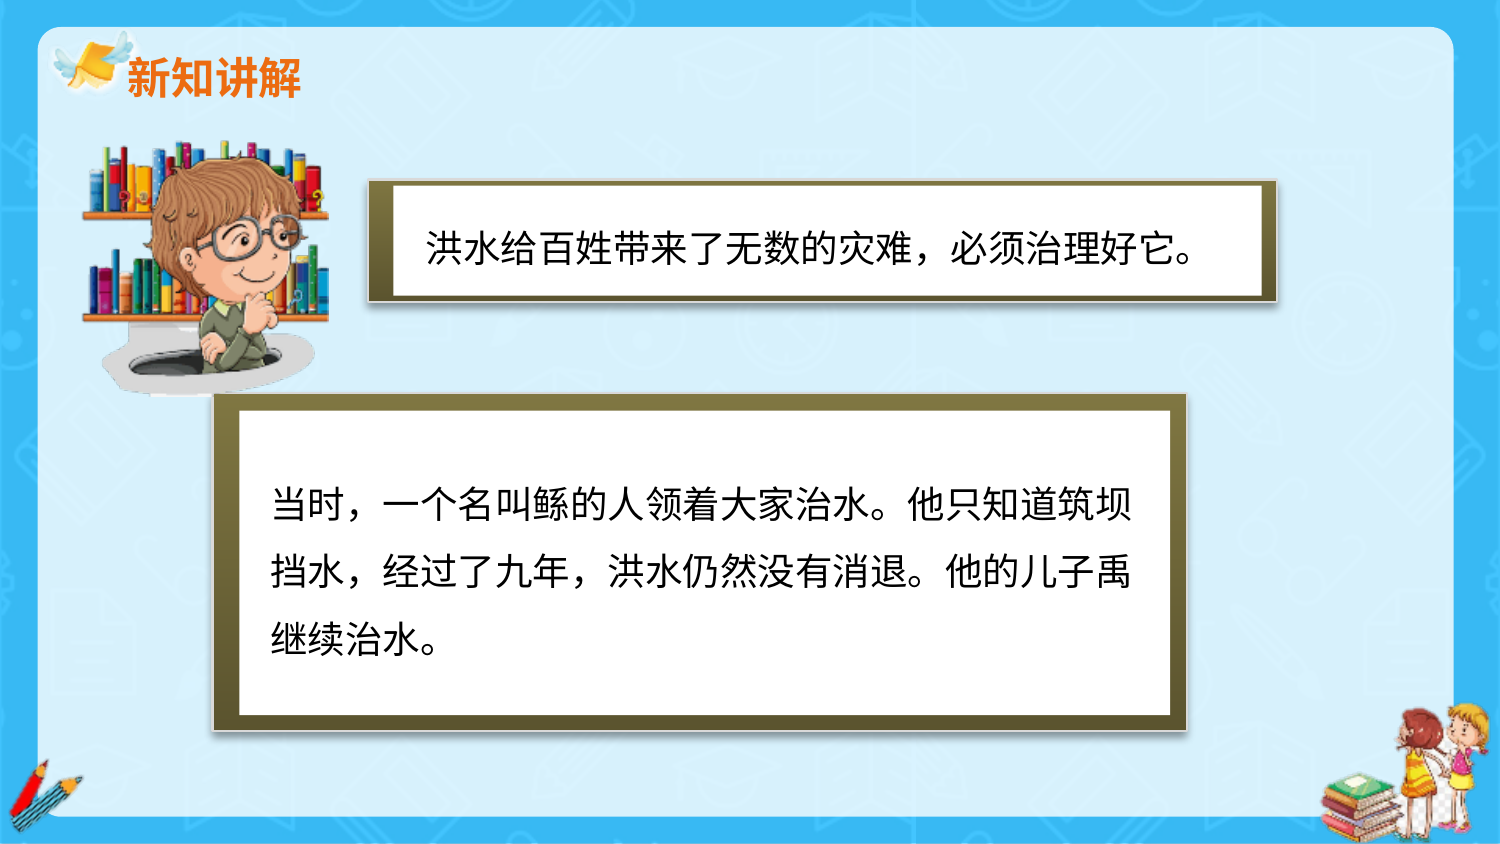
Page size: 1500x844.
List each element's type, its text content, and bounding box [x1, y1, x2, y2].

text_box 新知讲解 [116, 44, 314, 109]
picture [0, 729, 115, 844]
text_box 洪水给百姓带来了无数的灾难，必须治理好它。 [1277, 197, 1287, 276]
picture [76, 138, 329, 397]
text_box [368, 179, 1277, 302]
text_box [212, 393, 1187, 732]
picture [1301, 666, 1500, 844]
picture [46, 26, 143, 97]
